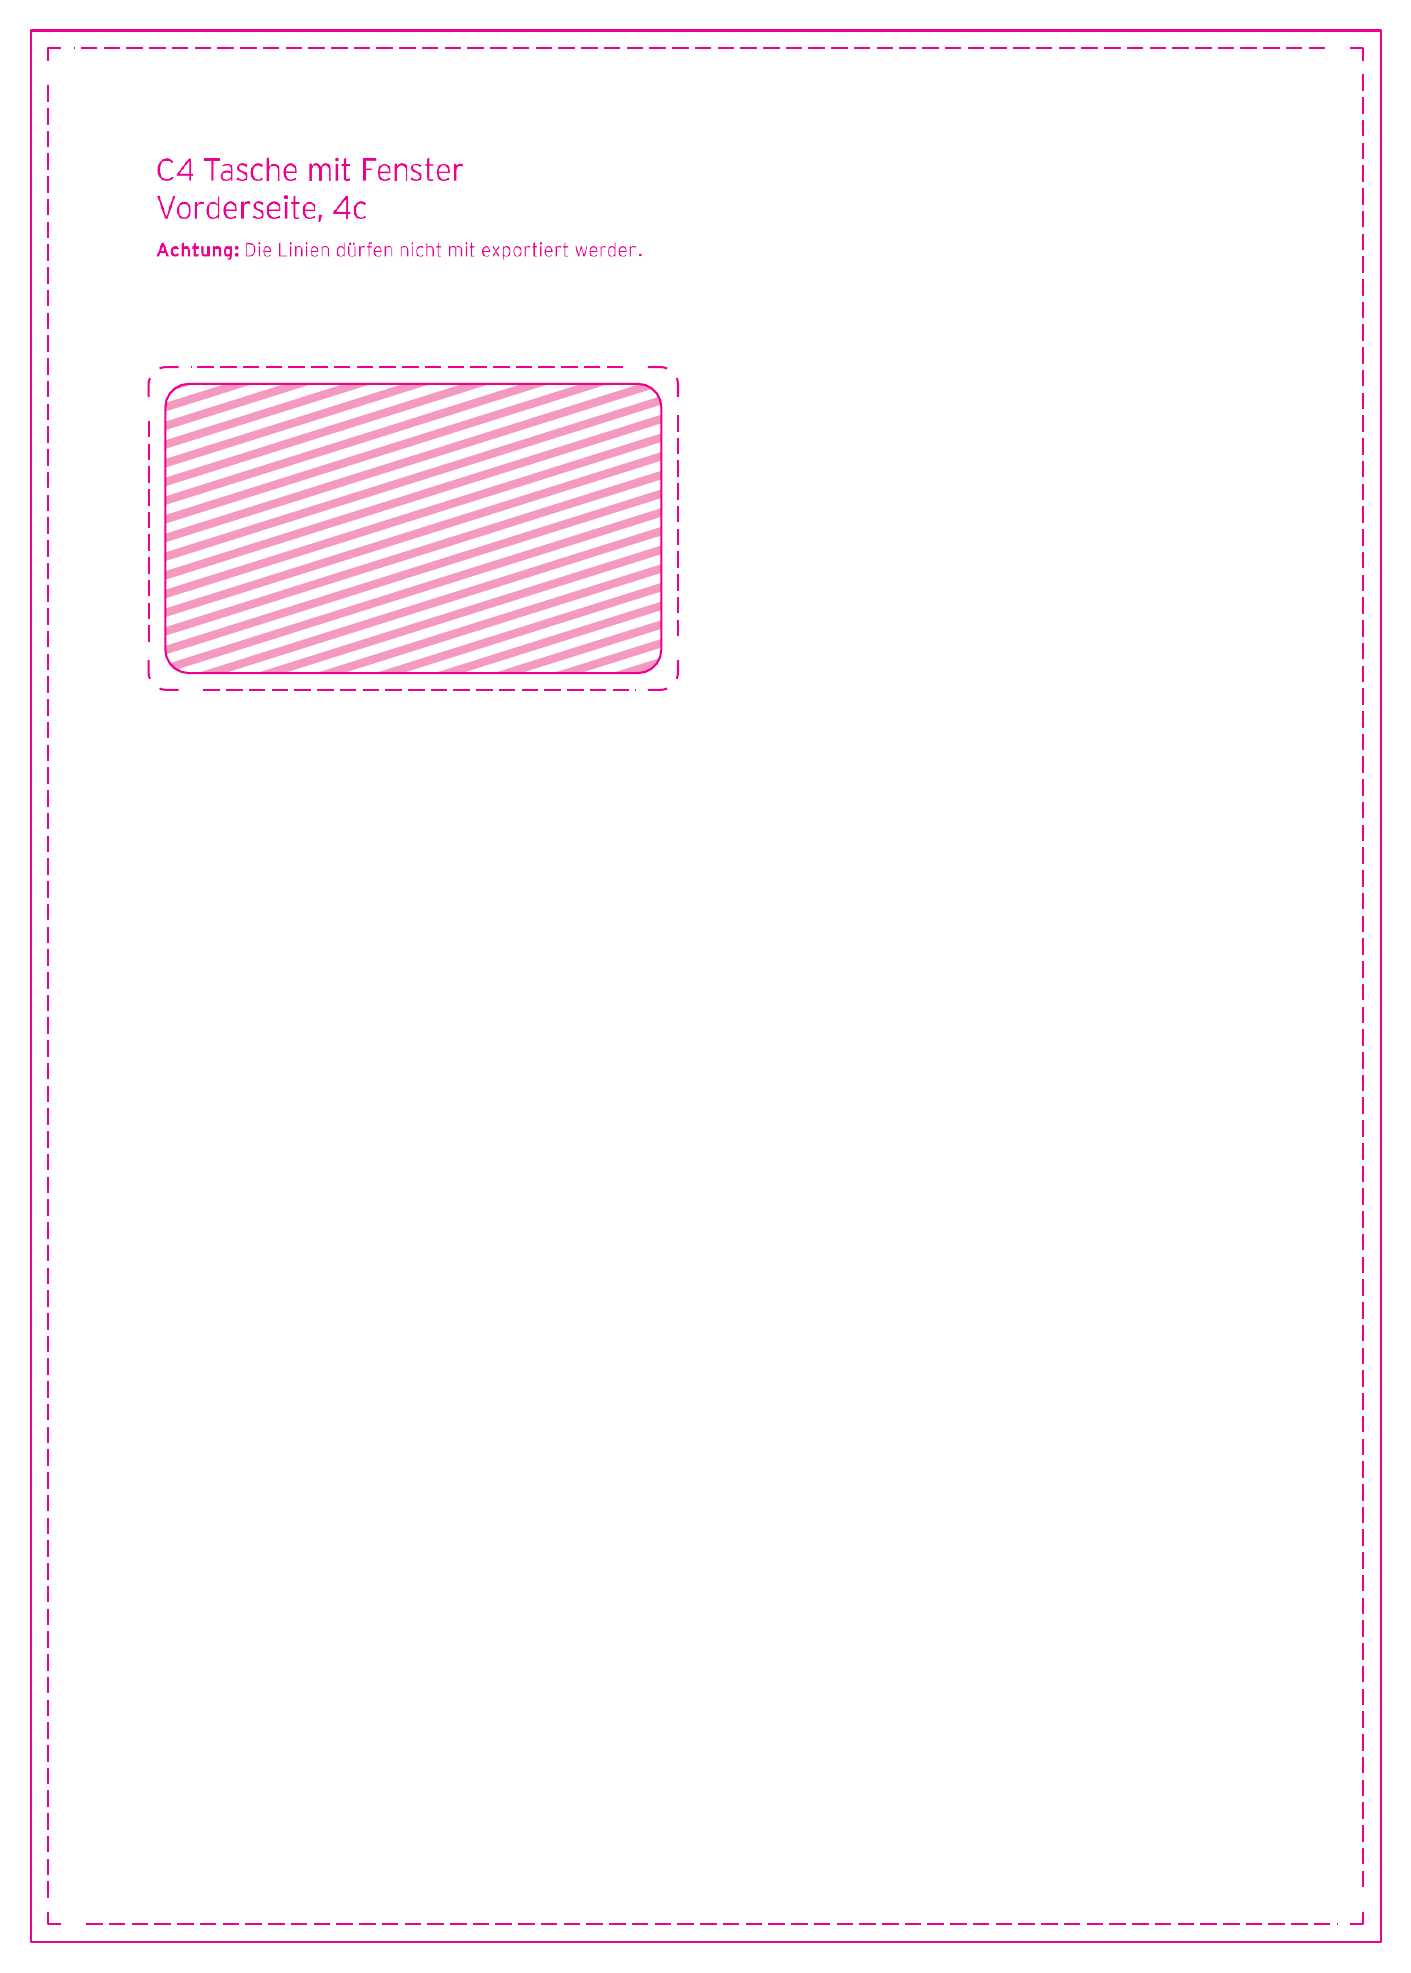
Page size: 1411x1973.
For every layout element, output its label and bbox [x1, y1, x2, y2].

text_box [29, 29, 1383, 1944]
